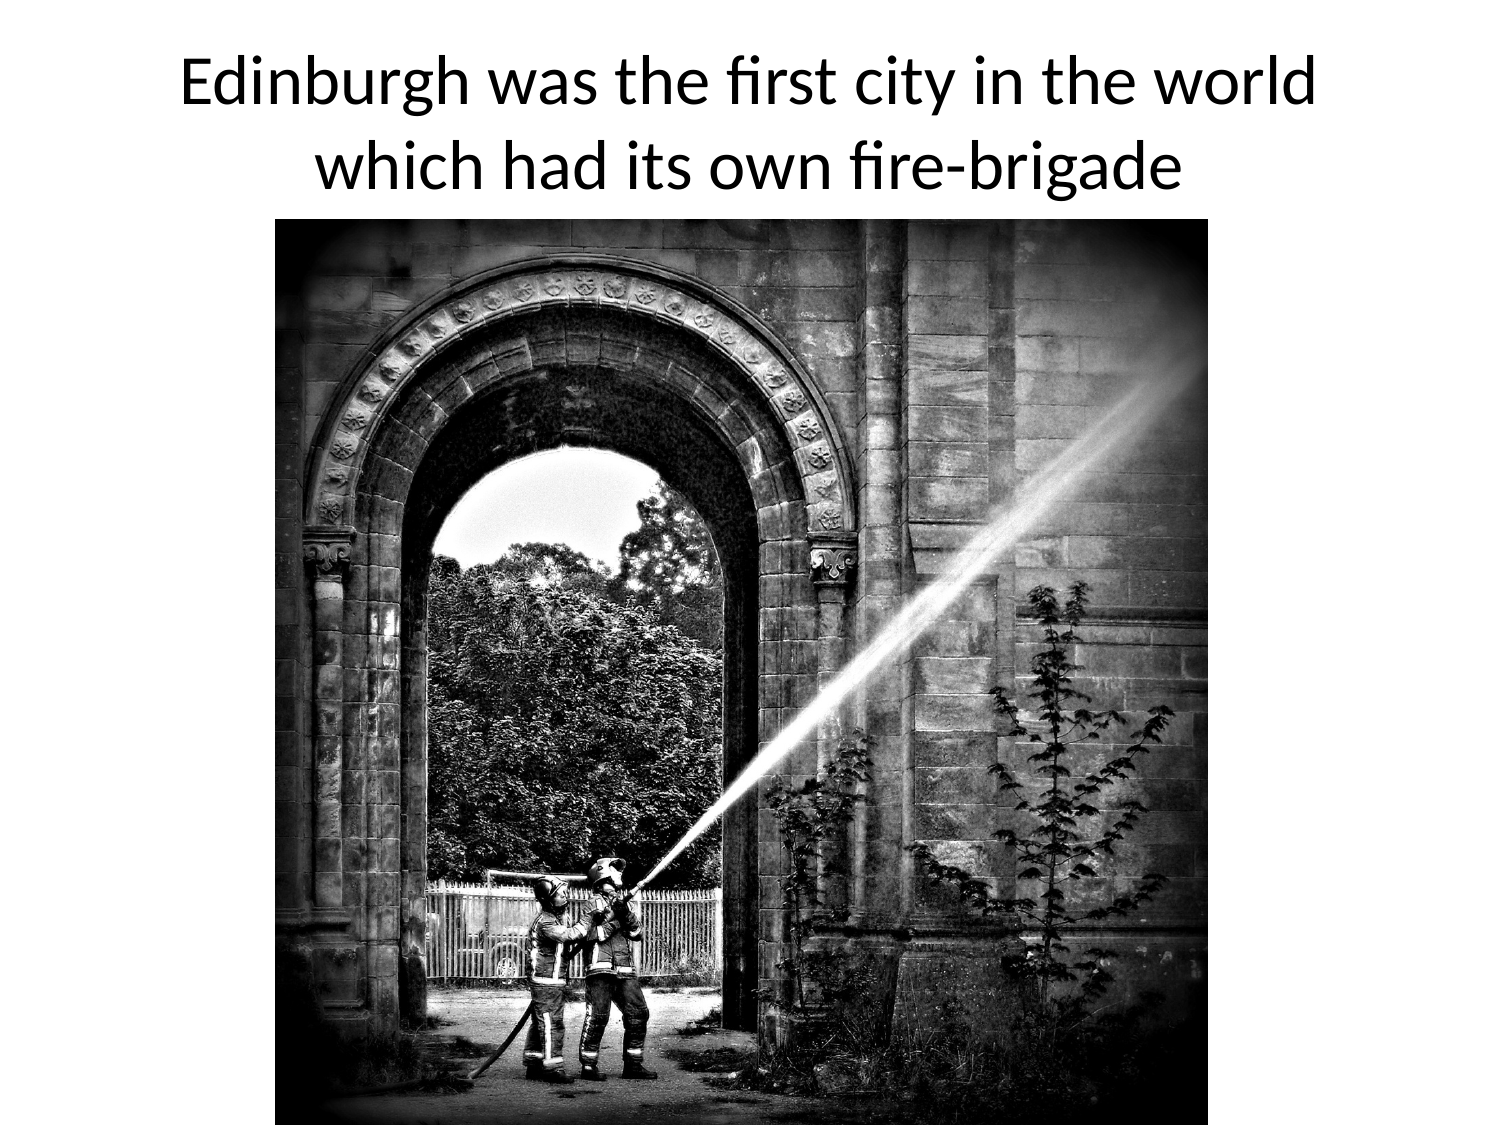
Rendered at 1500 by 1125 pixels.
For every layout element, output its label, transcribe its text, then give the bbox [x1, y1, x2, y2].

title Edinburgh was the first city in the world which had its own fire-brigade [75, 24, 1425, 213]
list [274, 219, 1208, 1125]
